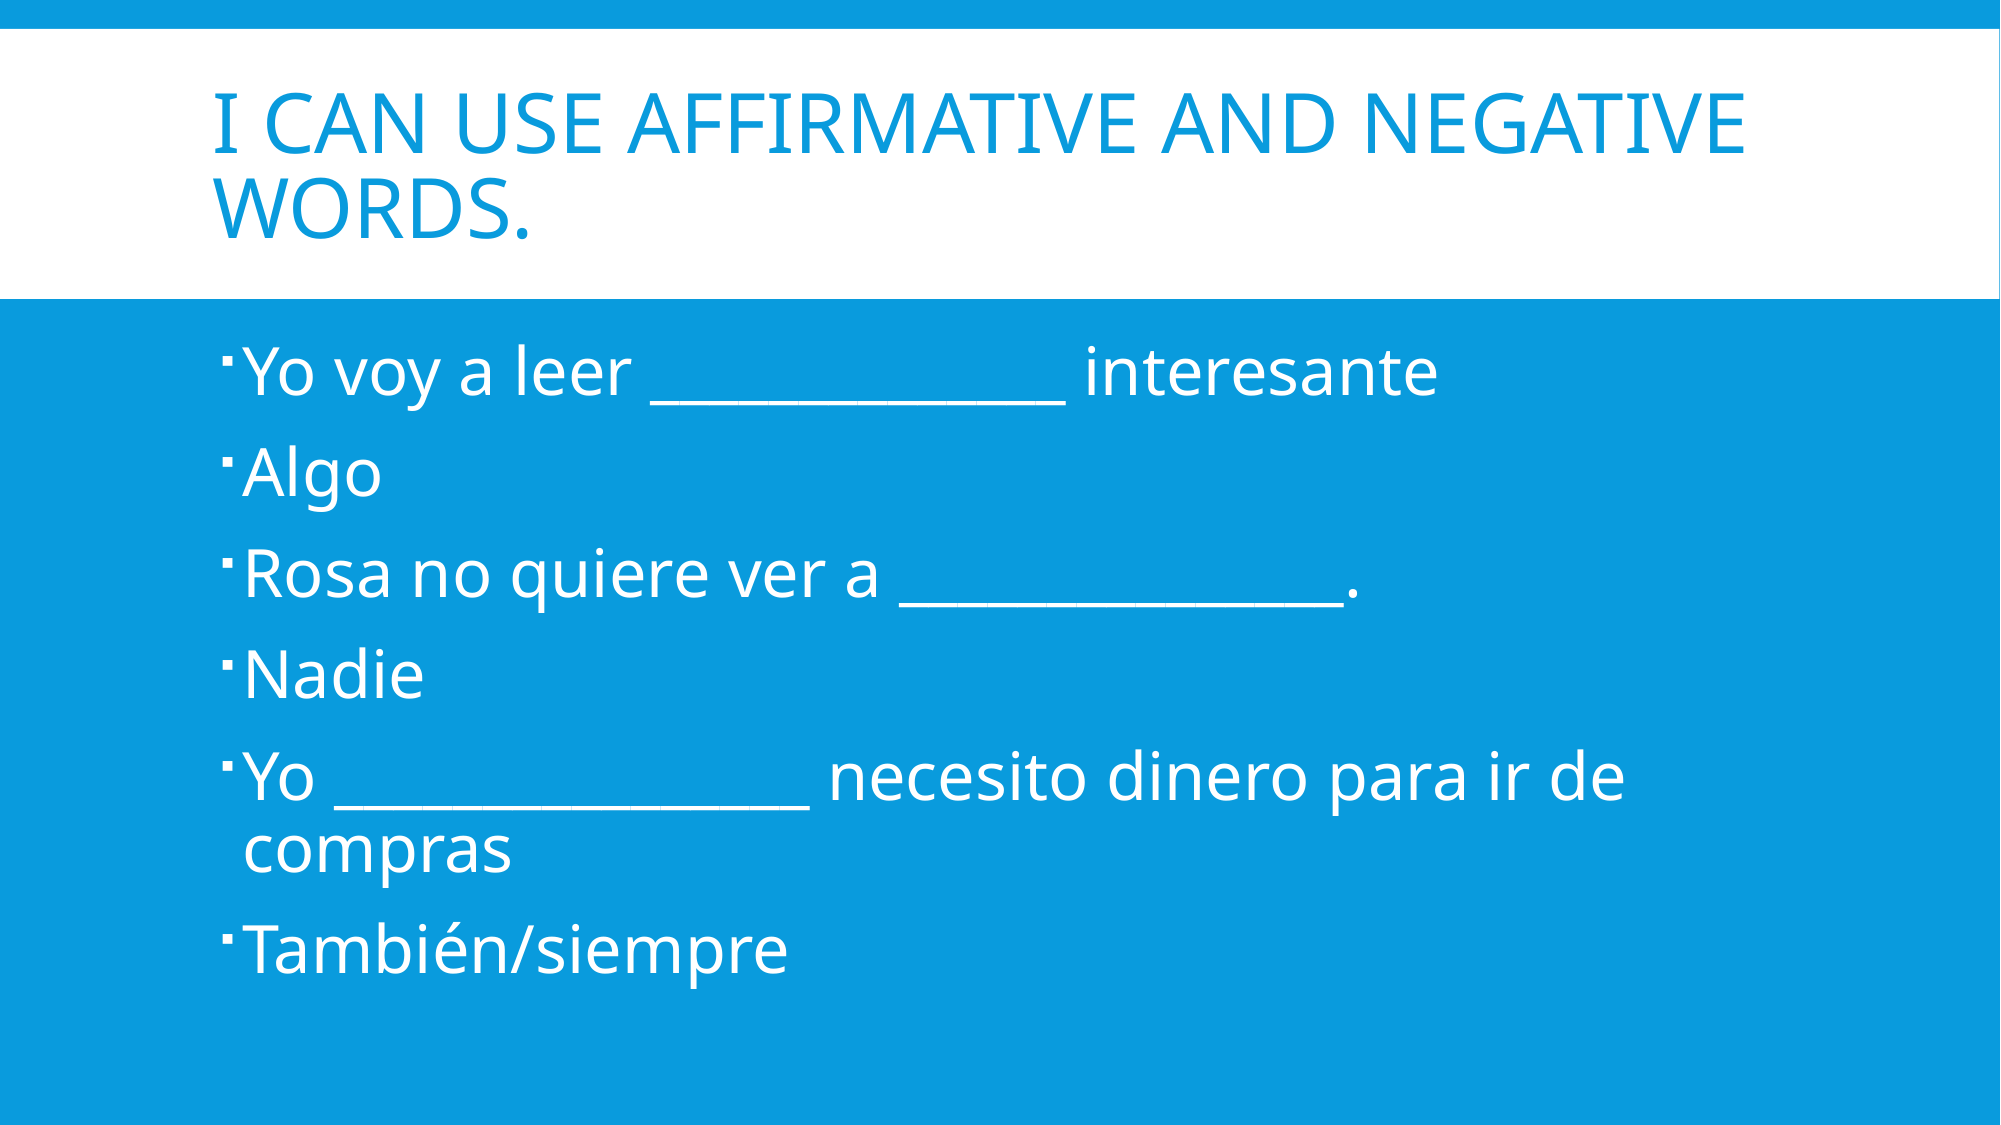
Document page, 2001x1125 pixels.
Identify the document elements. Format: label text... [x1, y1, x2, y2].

title I can use affirmative and negative words. [197, 46, 1803, 295]
list Yo voy a leer ______________ interesante Algo Rosa no quiere ver a _______________. Nadie Yo ________________ necesito dinero para ir de compras También/siempre [197, 329, 1803, 1020]
